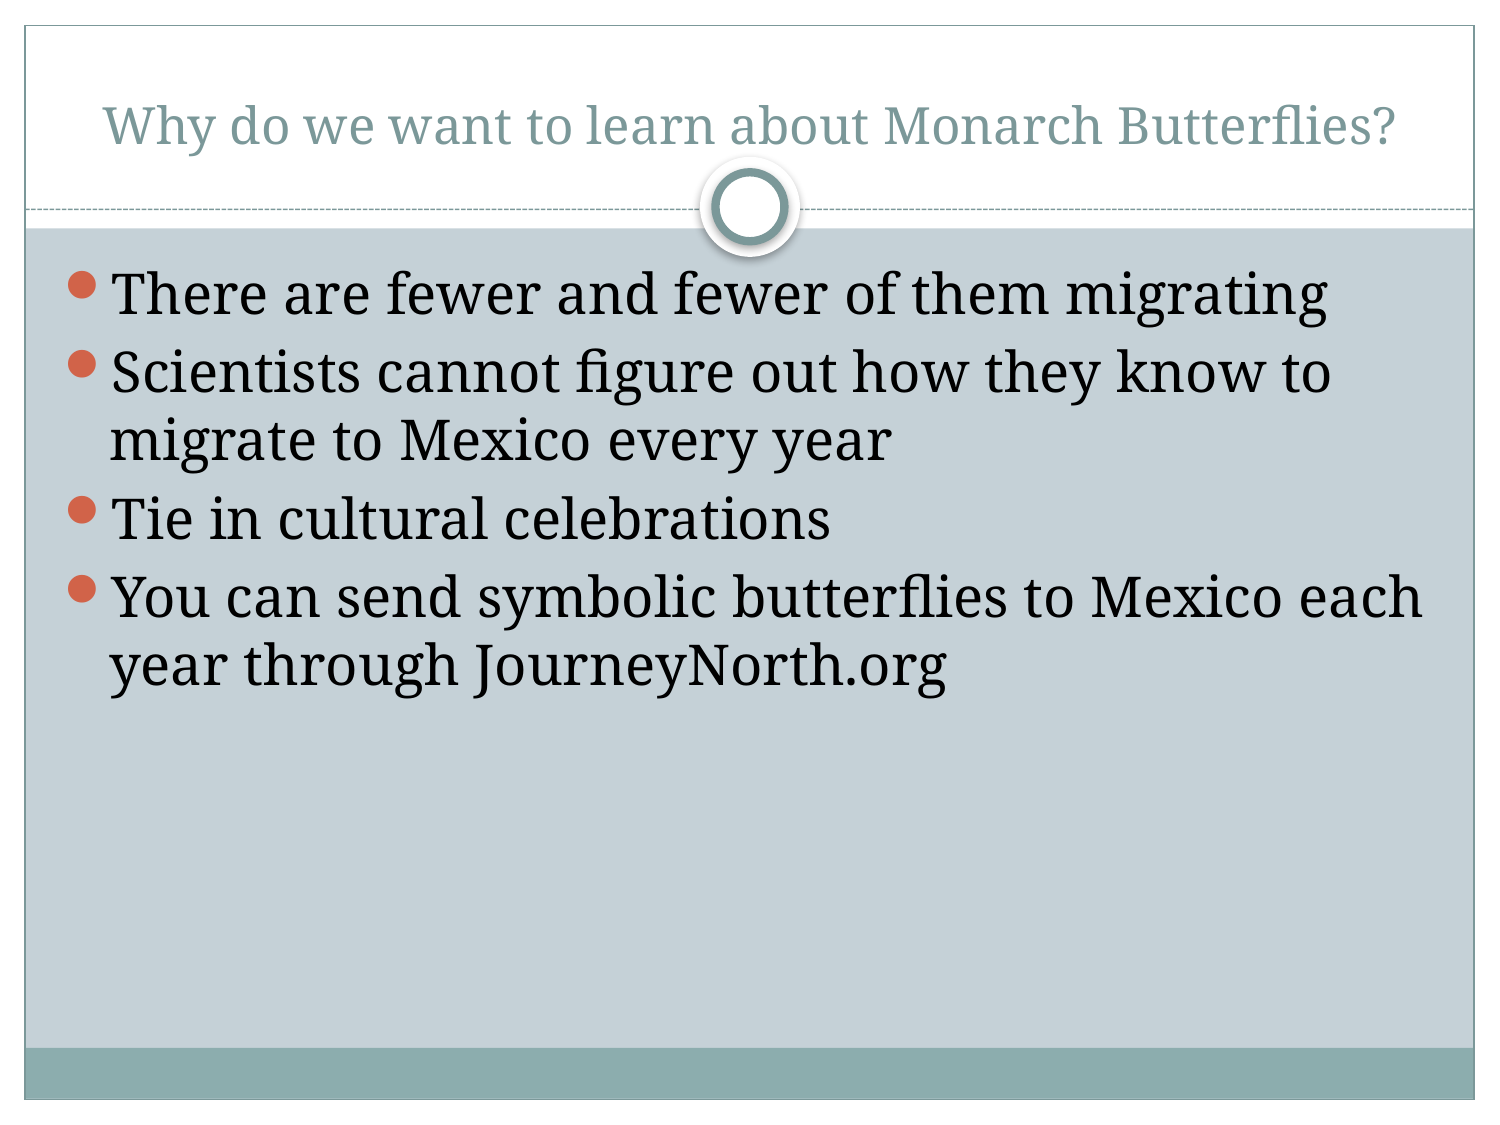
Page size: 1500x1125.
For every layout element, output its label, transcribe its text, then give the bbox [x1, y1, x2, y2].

title Why do we want to learn about Monarch Butterflies? [49, 37, 1450, 162]
list There are fewer and fewer of them migrating Scientists cannot figure out how they know to migrate to Mexico every year Tie in cultural celebrations You can send symbolic butterflies to Mexico each year through JourneyNorth.org [49, 250, 1445, 1001]
